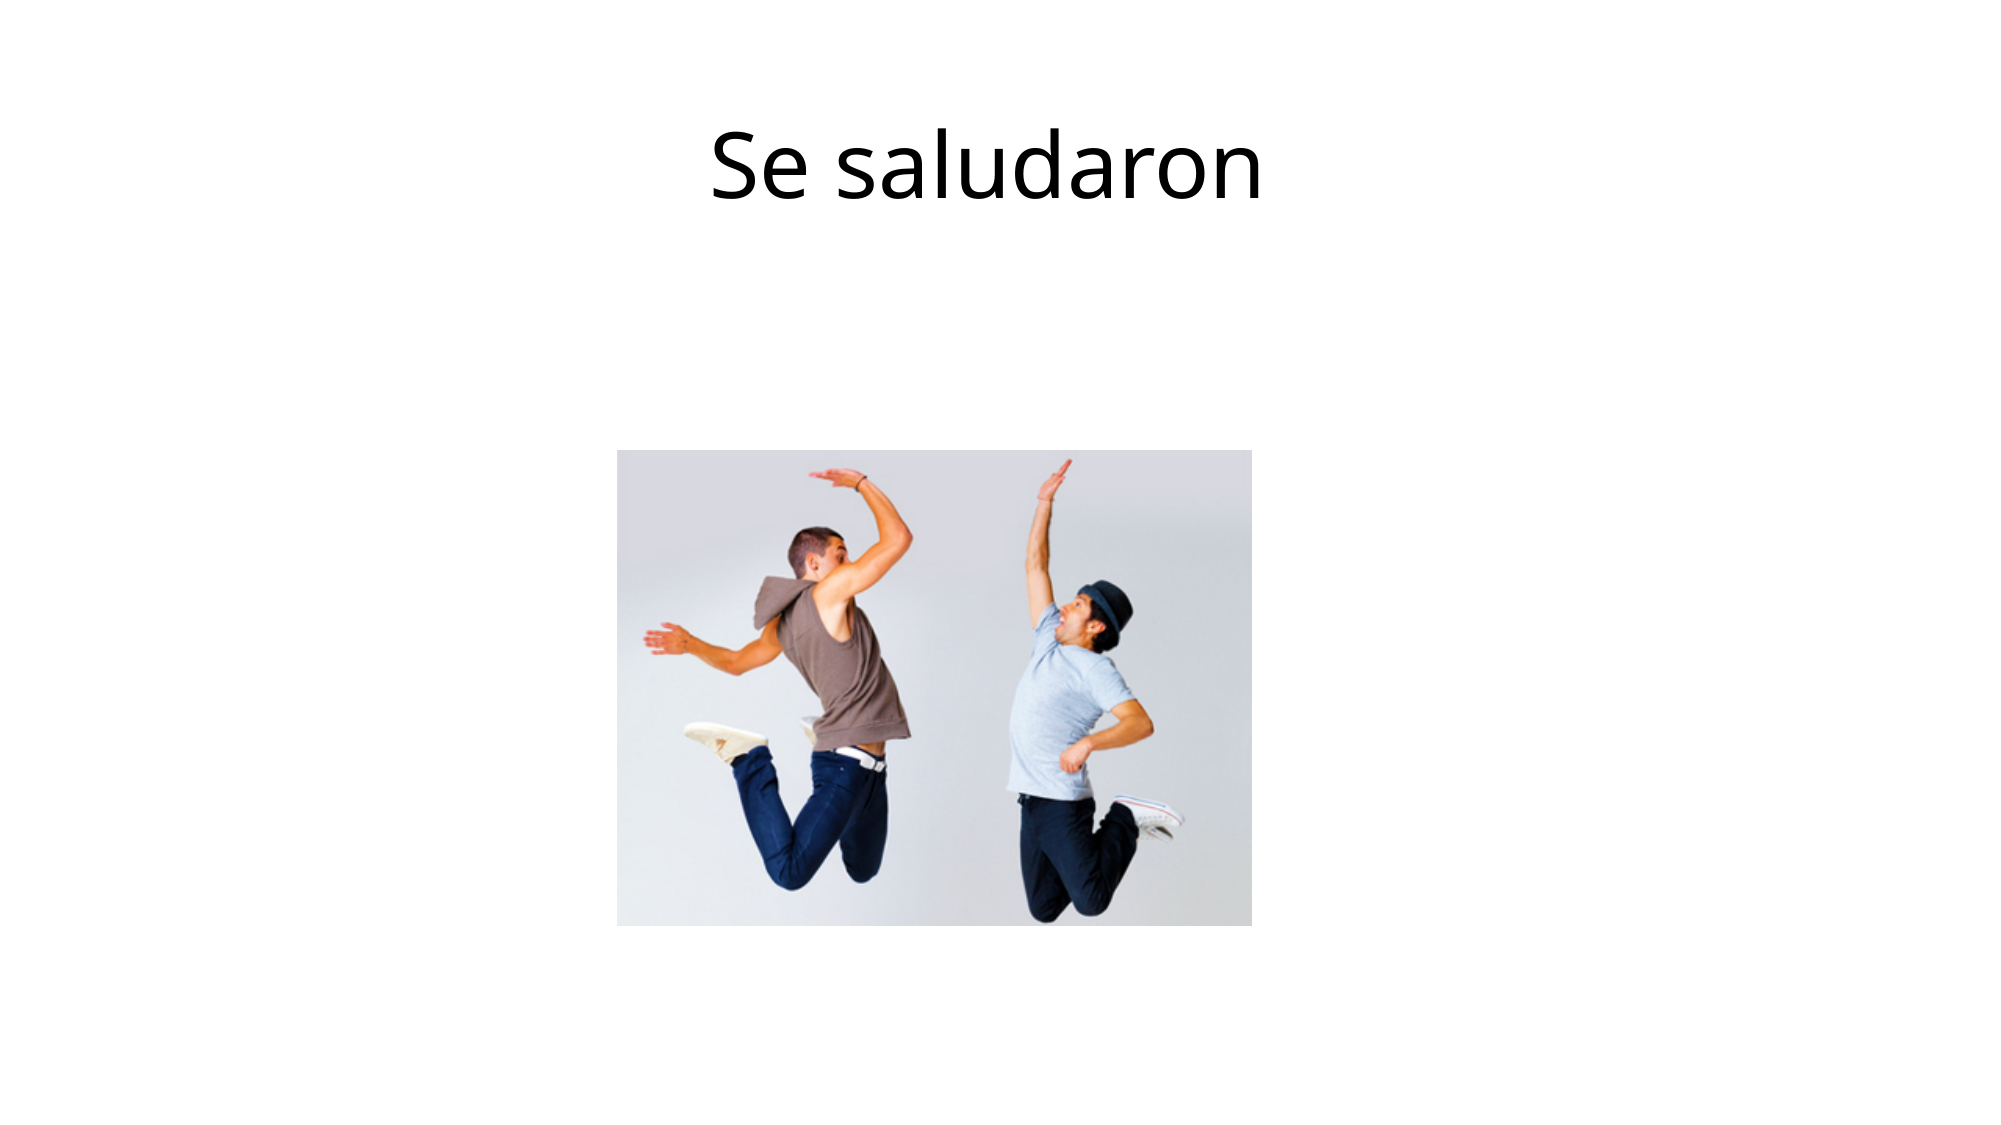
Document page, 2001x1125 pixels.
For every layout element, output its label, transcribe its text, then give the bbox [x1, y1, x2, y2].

title Se saludaron [137, 59, 1863, 278]
picture [616, 450, 1252, 926]
